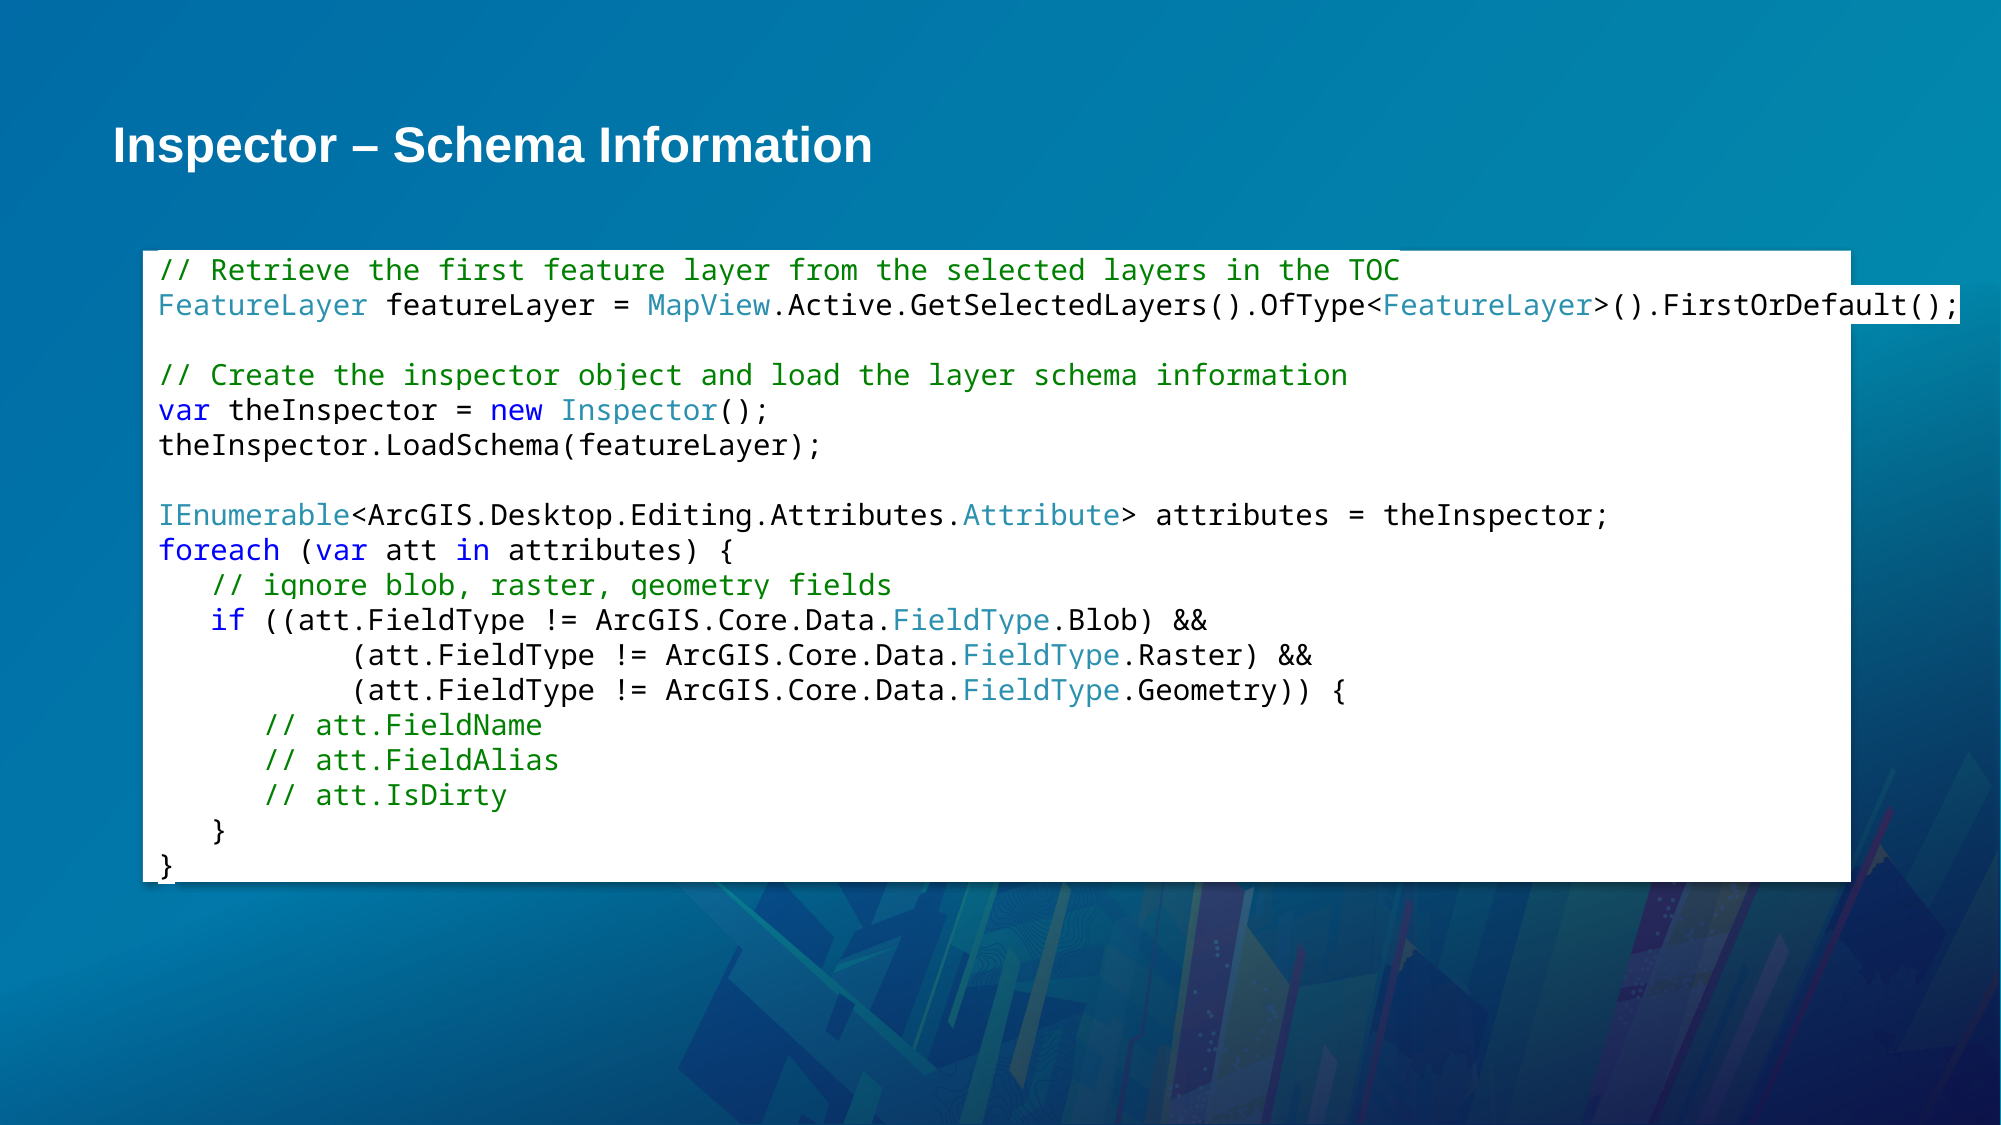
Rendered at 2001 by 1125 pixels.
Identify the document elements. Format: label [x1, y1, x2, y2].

text_box [0, 0, 2000, 1125]
